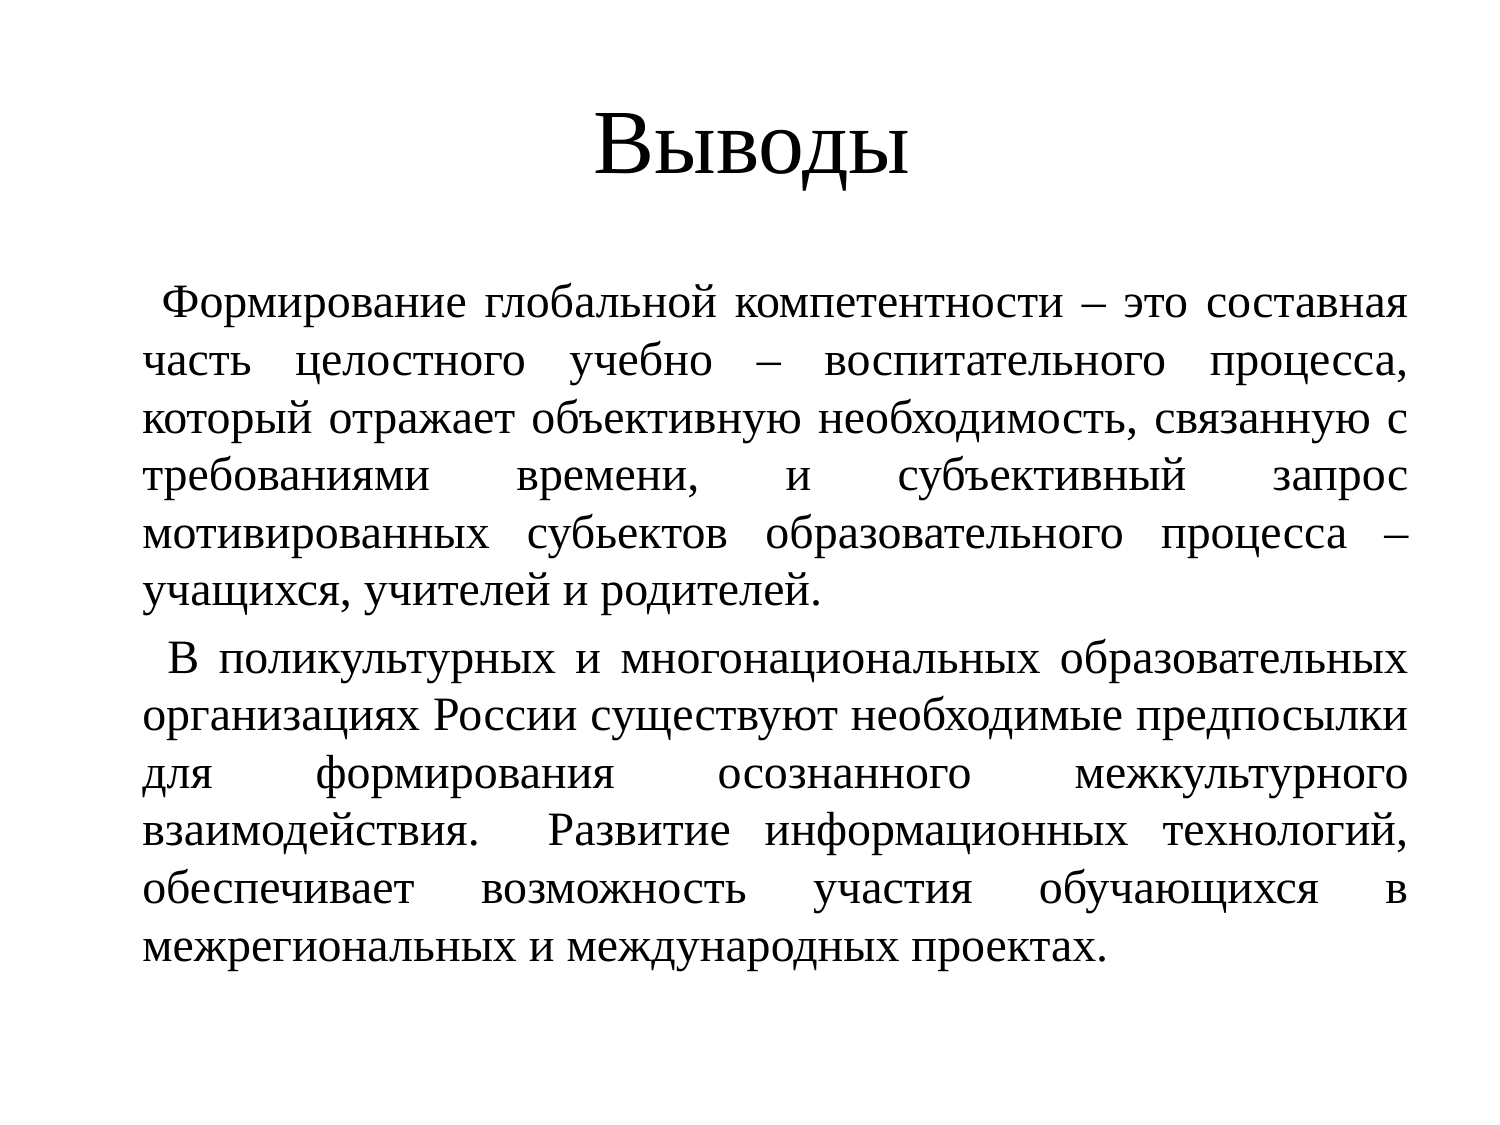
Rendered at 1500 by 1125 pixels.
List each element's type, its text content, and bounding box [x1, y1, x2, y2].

list Формирование глобальной компетентности – это составная часть целостного учебно – воспитательного процесса, который отражает объективную необходимость, связанную с требованиями времени, и субъективный запрос мотивированных субьектов образовательного процесса – учащихся, учителей и родителей. В поликультурных и многонациональных образовательных организациях России существуют необходимые предпосылки для формирования осознанного межкультурного взаимодействия. Развитие информационных технологий, обеспечивает возможность участия обучающихся в межрегиональных и международных проектах. [75, 262, 1425, 1005]
title Выводы [88, 42, 1439, 231]
